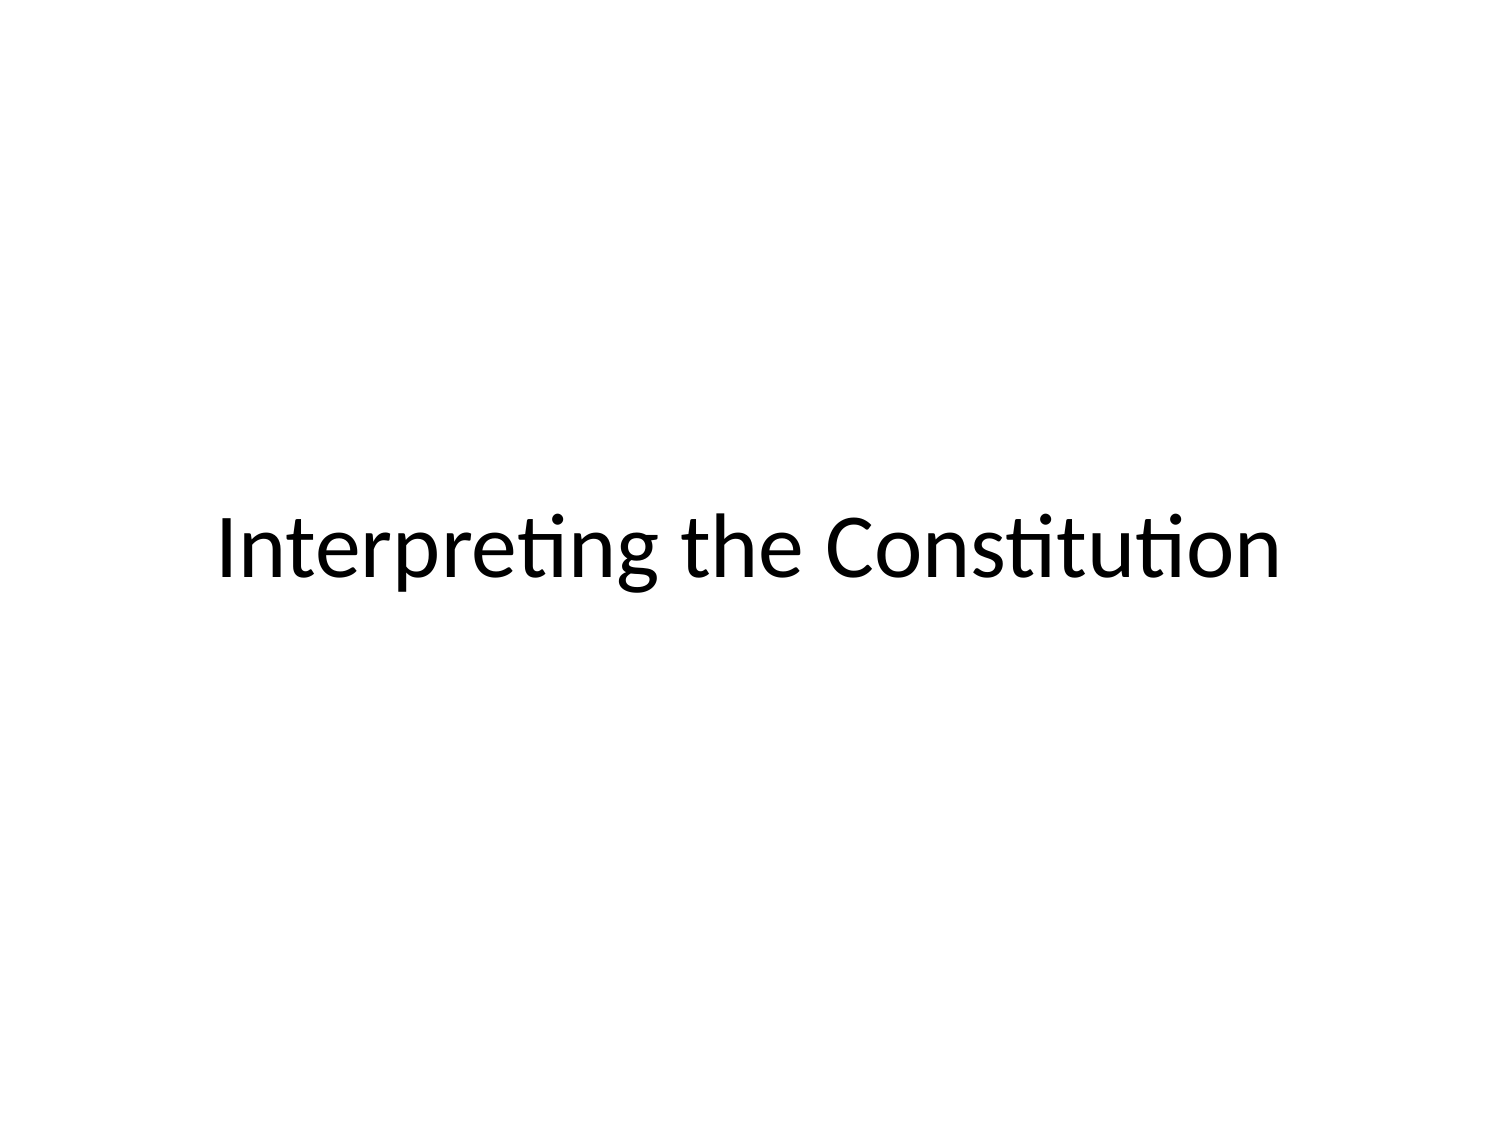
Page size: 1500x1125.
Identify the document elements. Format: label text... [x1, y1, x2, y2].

title Interpreting the Constitution [75, 45, 1425, 1038]
